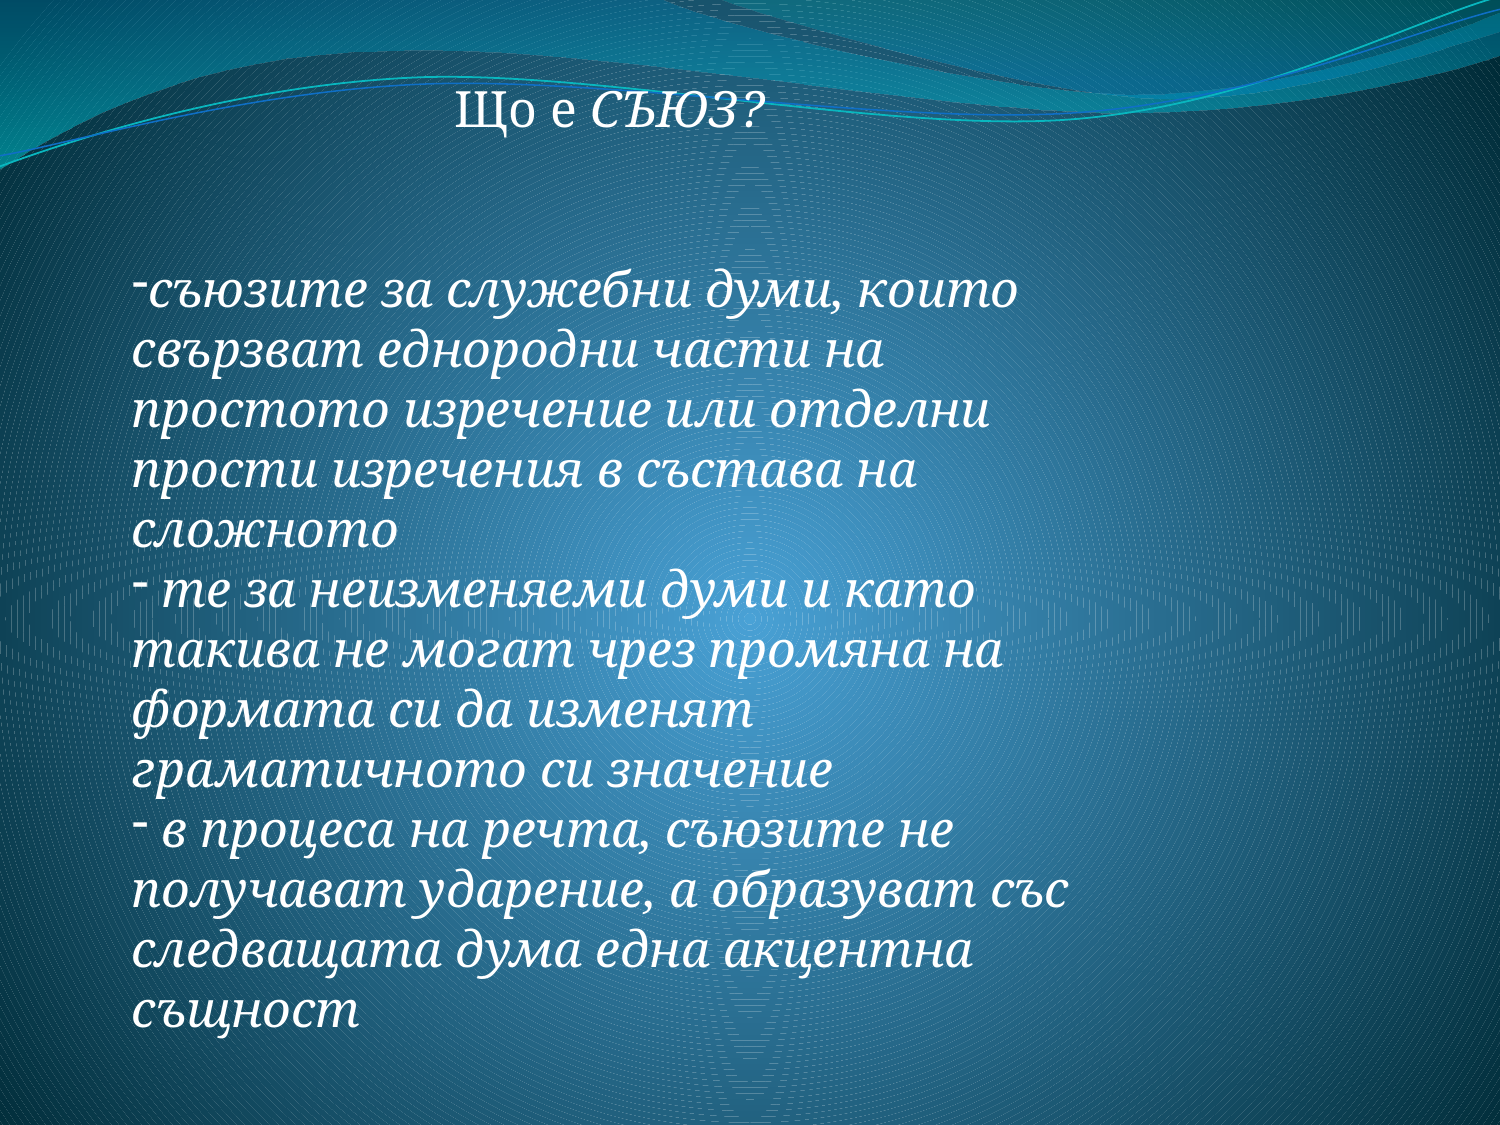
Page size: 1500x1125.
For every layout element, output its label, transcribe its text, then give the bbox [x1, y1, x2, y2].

text_box Що е СЪЮЗ? съюзите за служебни думи, които свързват еднородни части на простото изречение или отделни прости изречения в състава на сложното те за неизменяеми думи и като такива не могат чрез промяна на формата си да изменят граматичното си значение в процеса на речта, съюзите не получават ударение, а образуват със следващата дума една акцентна същност [117, 70, 1102, 1045]
